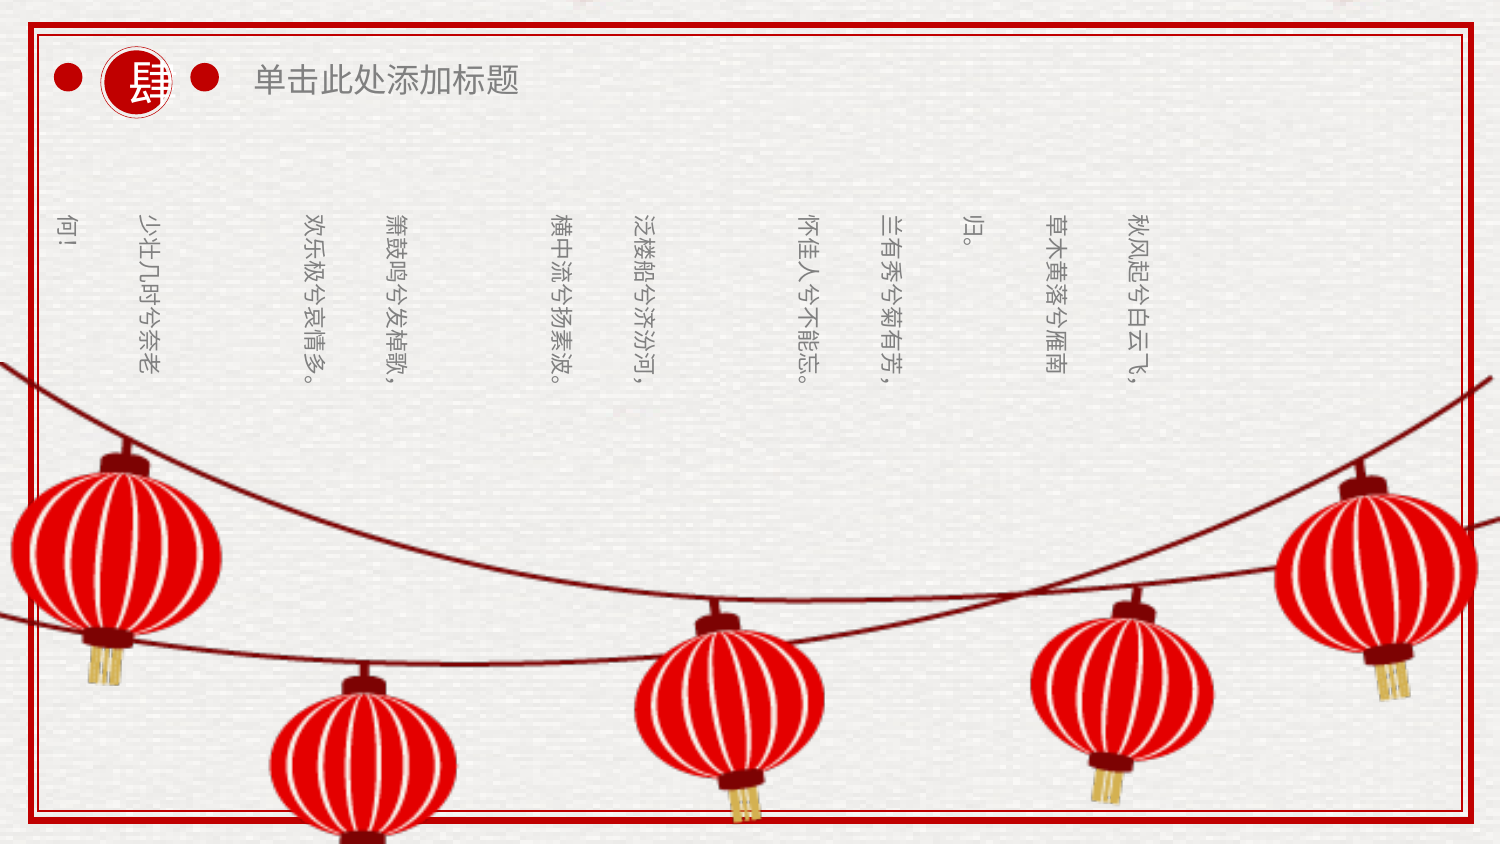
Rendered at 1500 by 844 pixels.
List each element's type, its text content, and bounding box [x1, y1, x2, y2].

text_box 秋风起兮白云飞，草木黄落兮雁南归。 兰有秀兮菊有芳，怀佳人兮不能忘。 泛楼船兮济汾河，横中流兮扬素波。 箫鼓鸣兮发棹歌，欢乐极兮哀情多。 少壮几时兮奈老何！ [294, 208, 1220, 362]
picture [0, 0, 1500, 844]
